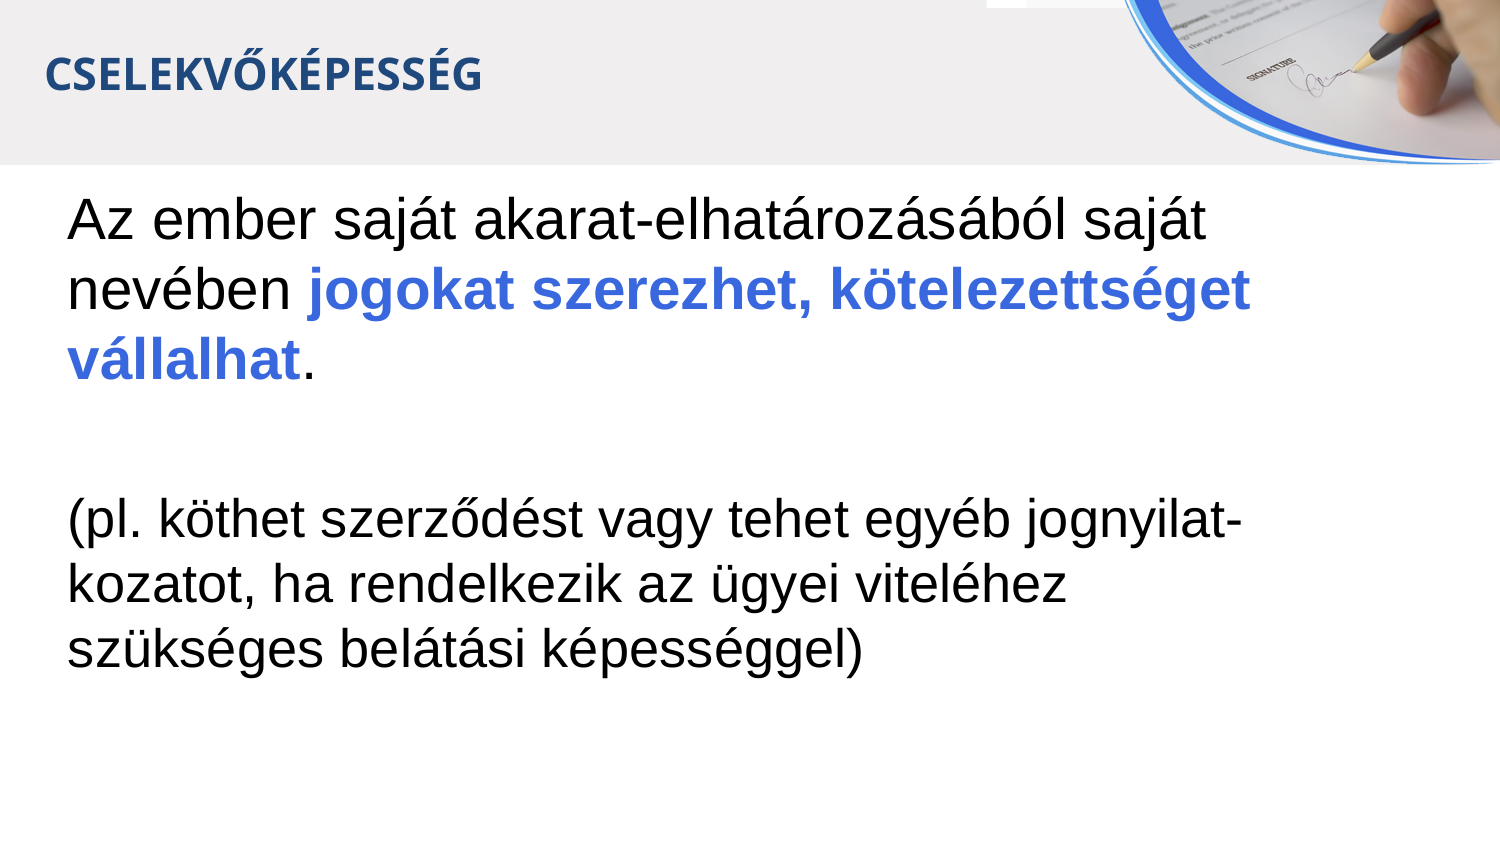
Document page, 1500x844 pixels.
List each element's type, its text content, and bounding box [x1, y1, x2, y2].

picture [0, 0, 1500, 844]
list Az ember saját akarat-elhatározásából saját nevében jogokat szerezhet, kötelezettséget vállalhat. (pl. köthet szerződést vagy tehet egyéb jognyilat- kozatot, ha rendelkezik az ügyei viteléhez szükséges belátási képességgel) [53, 173, 1317, 741]
list CSELEKVŐKÉPESSÉG [29, 13, 1500, 109]
